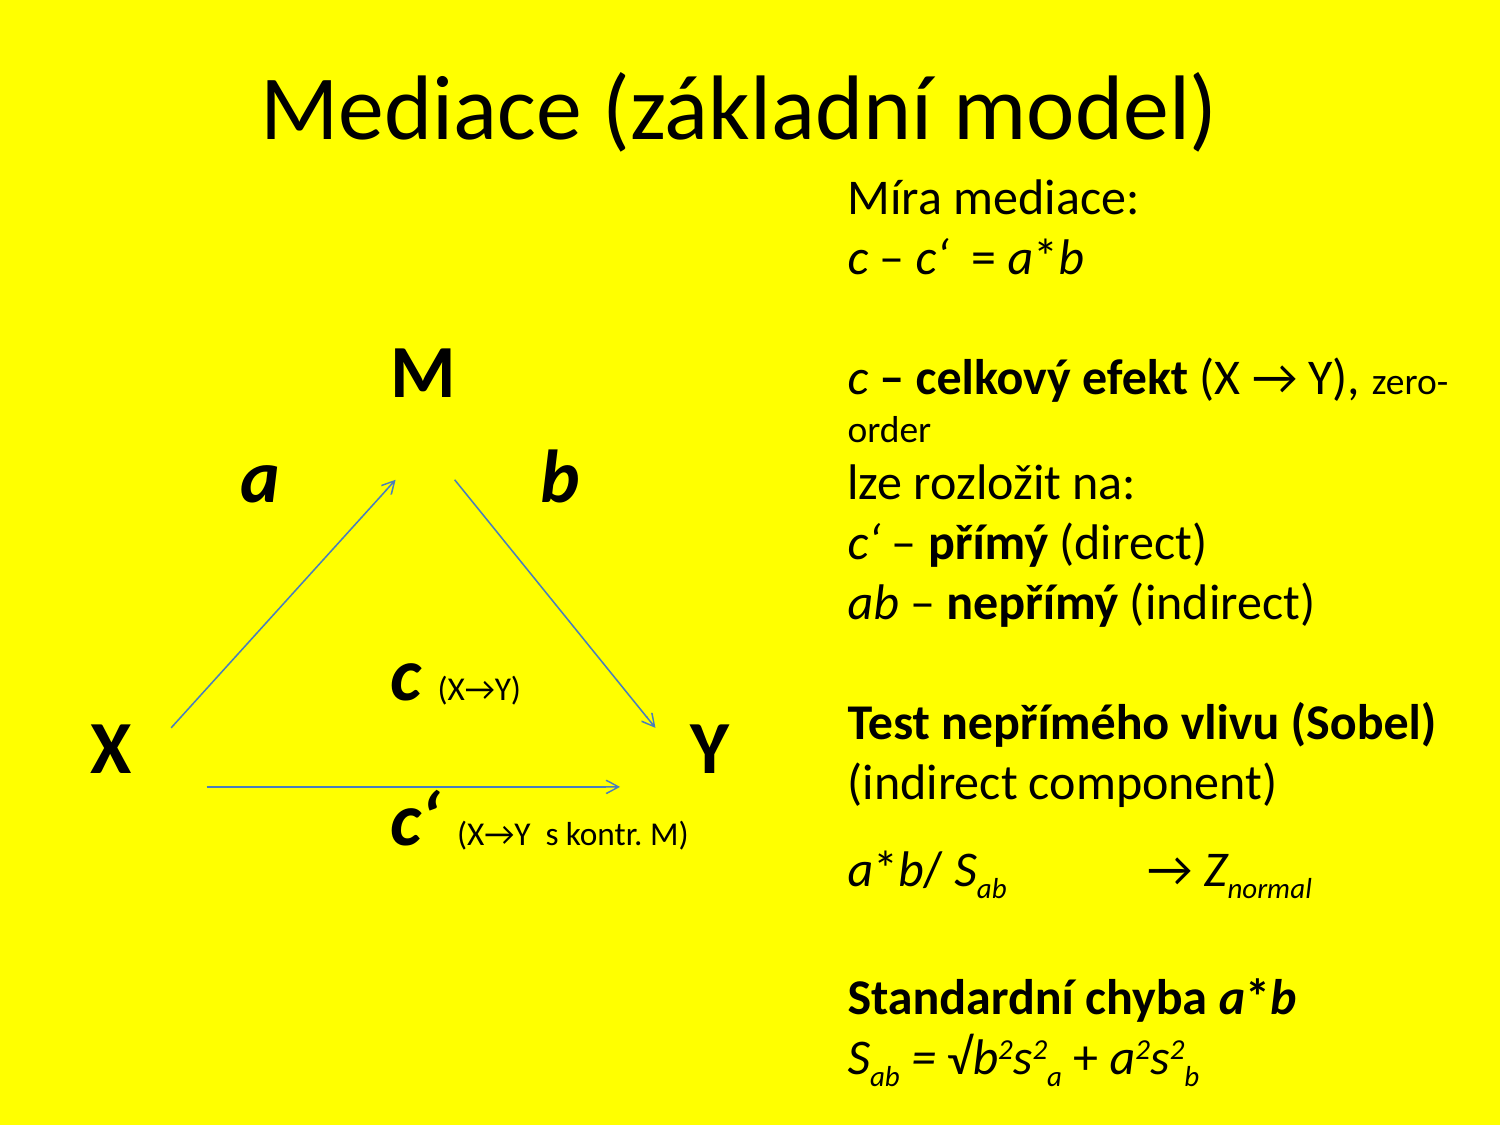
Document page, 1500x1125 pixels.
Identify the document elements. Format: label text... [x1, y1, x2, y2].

text_box Míra mediace: c – c‘ = a*b c – celkový efekt (X → Y), zero-order lze rozložit na: c‘ – přímý (direct) ab – nepřímý (indirect) Test nepřímého vlivu (Sobel) (indirect component) a*b/ Sab → Znormal Standardní chyba a*b Sab = √b2s2a + a2s2b [832, 157, 1483, 1100]
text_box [170, 479, 396, 729]
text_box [454, 479, 656, 729]
list M a b c (X→Y) X Y c‘ (X→Y s kontr. M) [75, 219, 786, 963]
title Mediace (základní model) [64, 8, 1415, 197]
